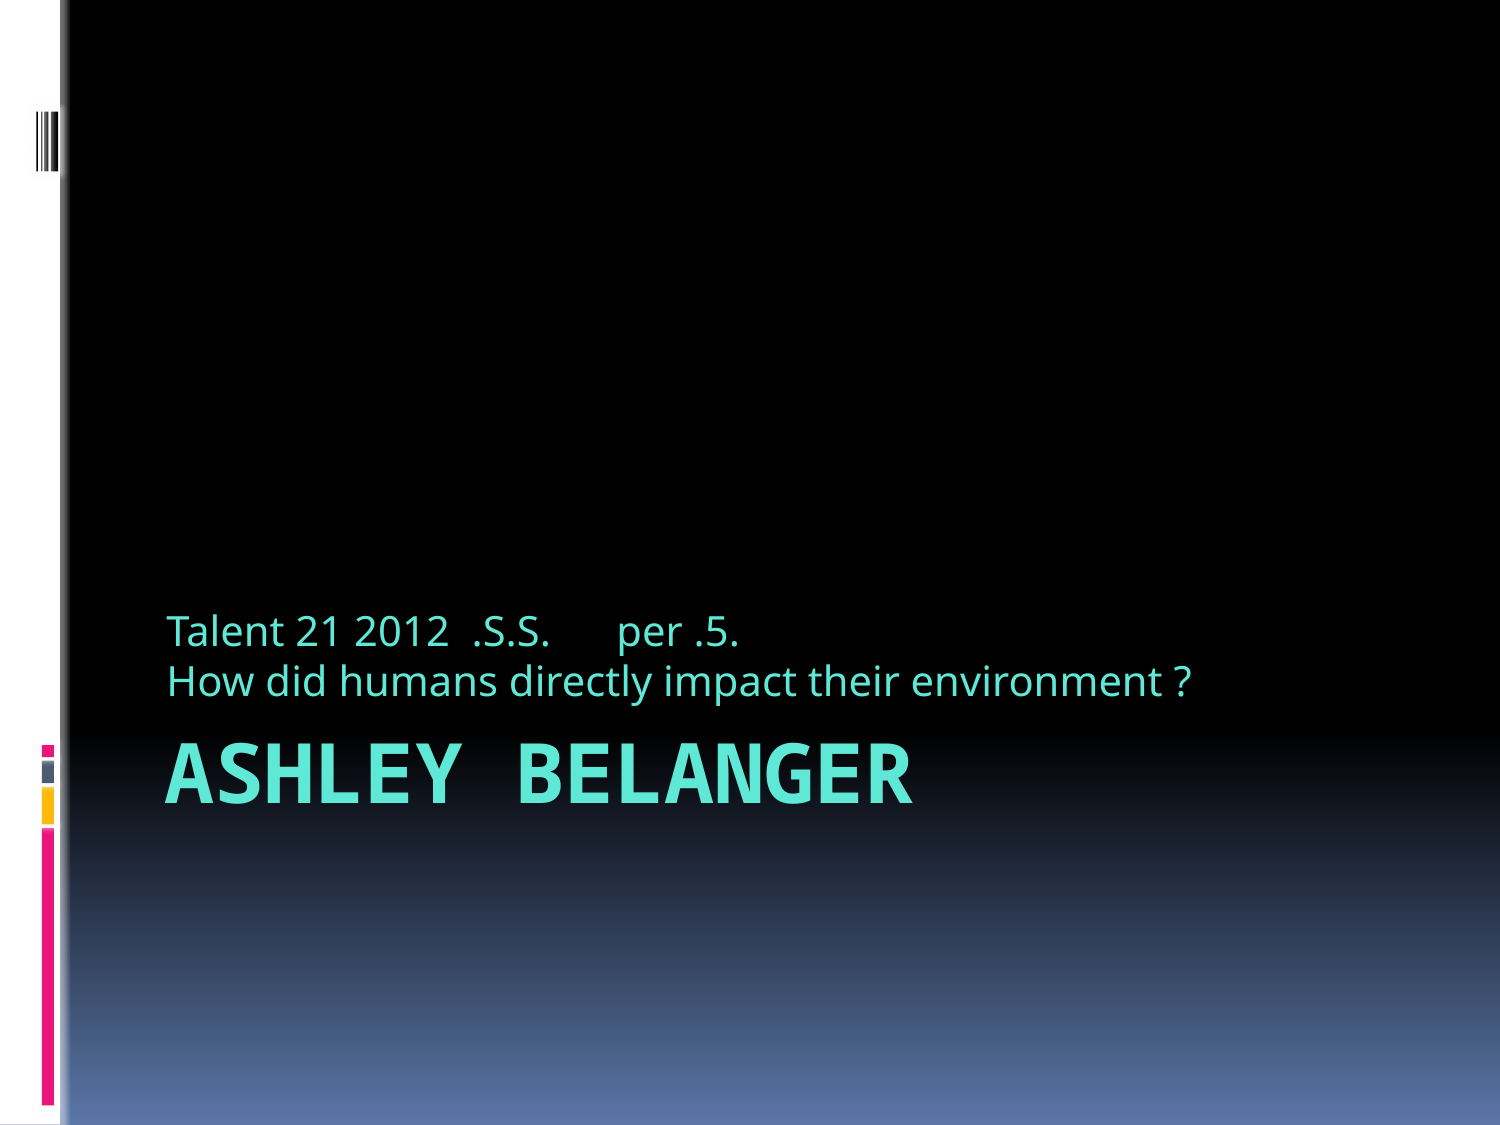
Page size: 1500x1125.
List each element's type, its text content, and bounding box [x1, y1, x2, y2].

title Ashley Belanger [150, 713, 1425, 1037]
subtitle Talent 21 2012 .S.S. per .5. How did humans directly impact their environment ? [150, 464, 1425, 713]
